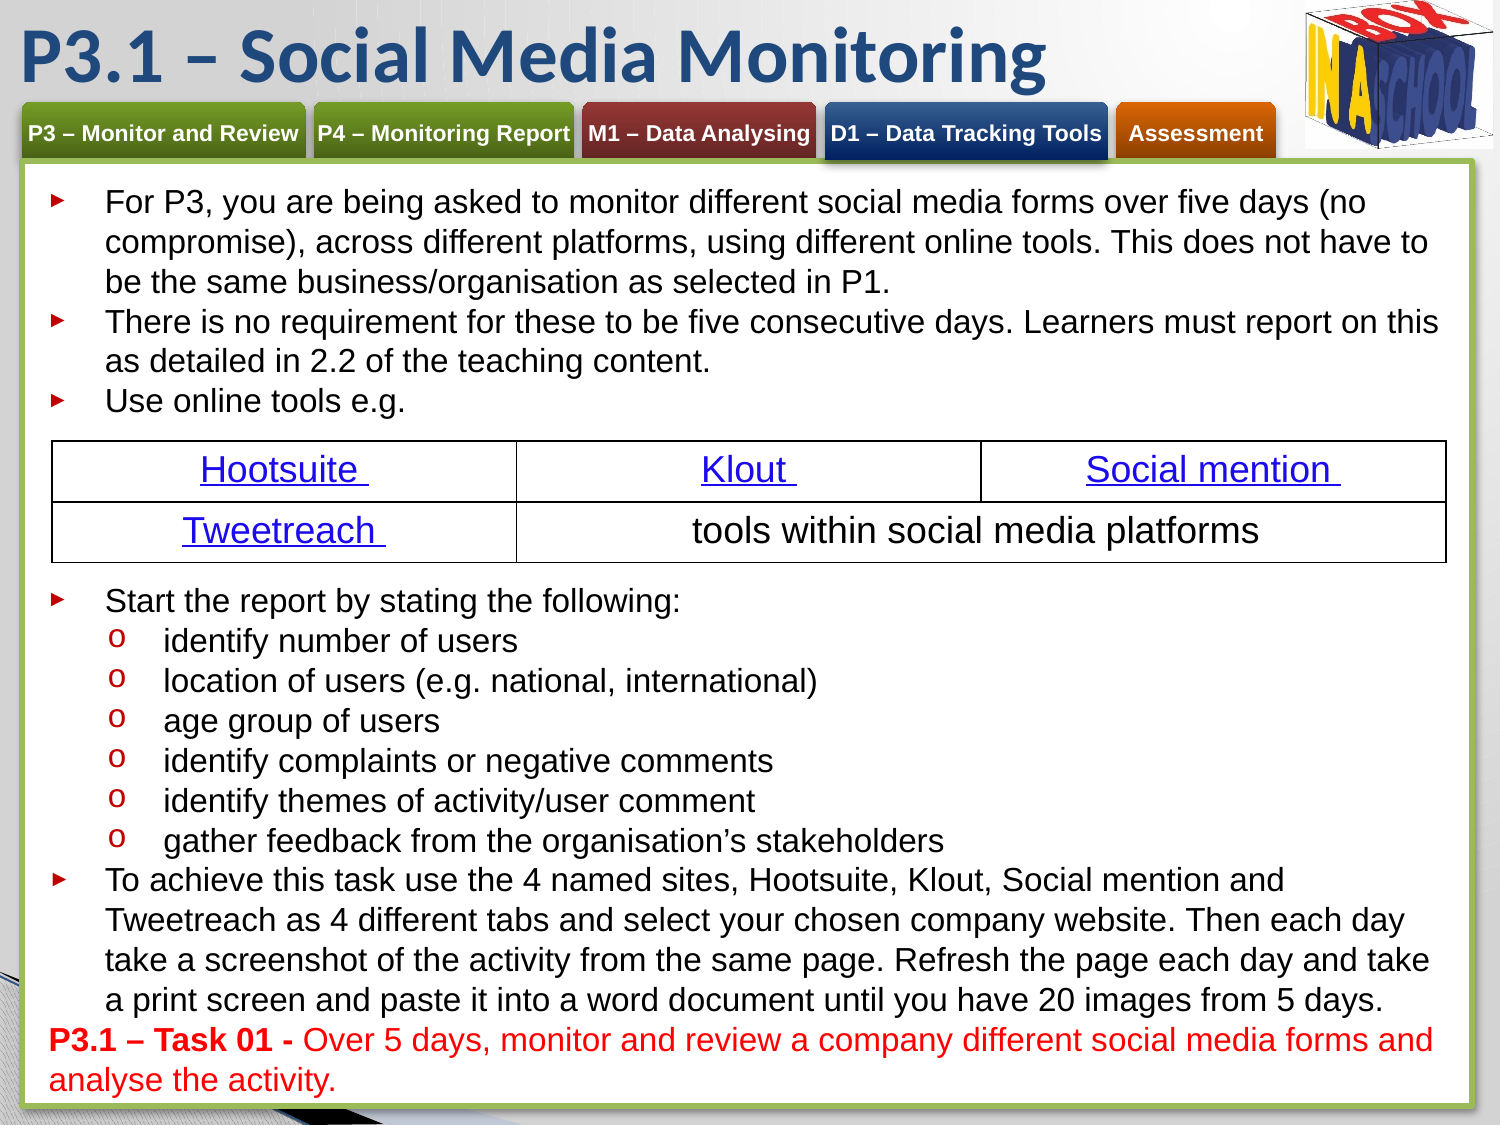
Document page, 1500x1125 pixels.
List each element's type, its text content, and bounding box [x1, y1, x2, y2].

picture [281, 1114, 303, 1125]
table_header Hootsuite [53, 442, 516, 501]
title P3.1 – Social Media Monitoring [5, 0, 1270, 102]
table_header Social mention [982, 442, 1445, 501]
table_cell Tweetreach [53, 503, 516, 562]
table_header Klout [517, 442, 980, 501]
text_box For P3, you are being asked to monitor different social media forms over five days (no compromise), across different platforms, using different online tools. This does not have to be the same business/organisation as selected in P1. There is no requirement for these to be five consecutive days. Learners must report on this as detailed in 2.2 of the teaching content. Use online tools e.g. Start the report by stating the following: identify number of users location of users (e.g. national, international) age group of users identify complaints or negative comments identify themes of activity/user comment gather feedback from the organisation’s stakeholders To achieve this task use the 4 named sites, Hootsuite, Klout, Social mention and Tweetreach as 4 different tabs and select your chosen company website. Then each day take a screenshot of the activity from the same page. Refresh the page each day and take a print screen and paste it into a word document until you have 20 images from 5 days. P3.1 – Task 01 - Over 5 days, monitor and review a company different social media forms and analyse the activity. [31, 172, 1466, 1106]
table_cell tools within social media platforms [517, 503, 1445, 562]
picture [1305, 0, 1494, 149]
